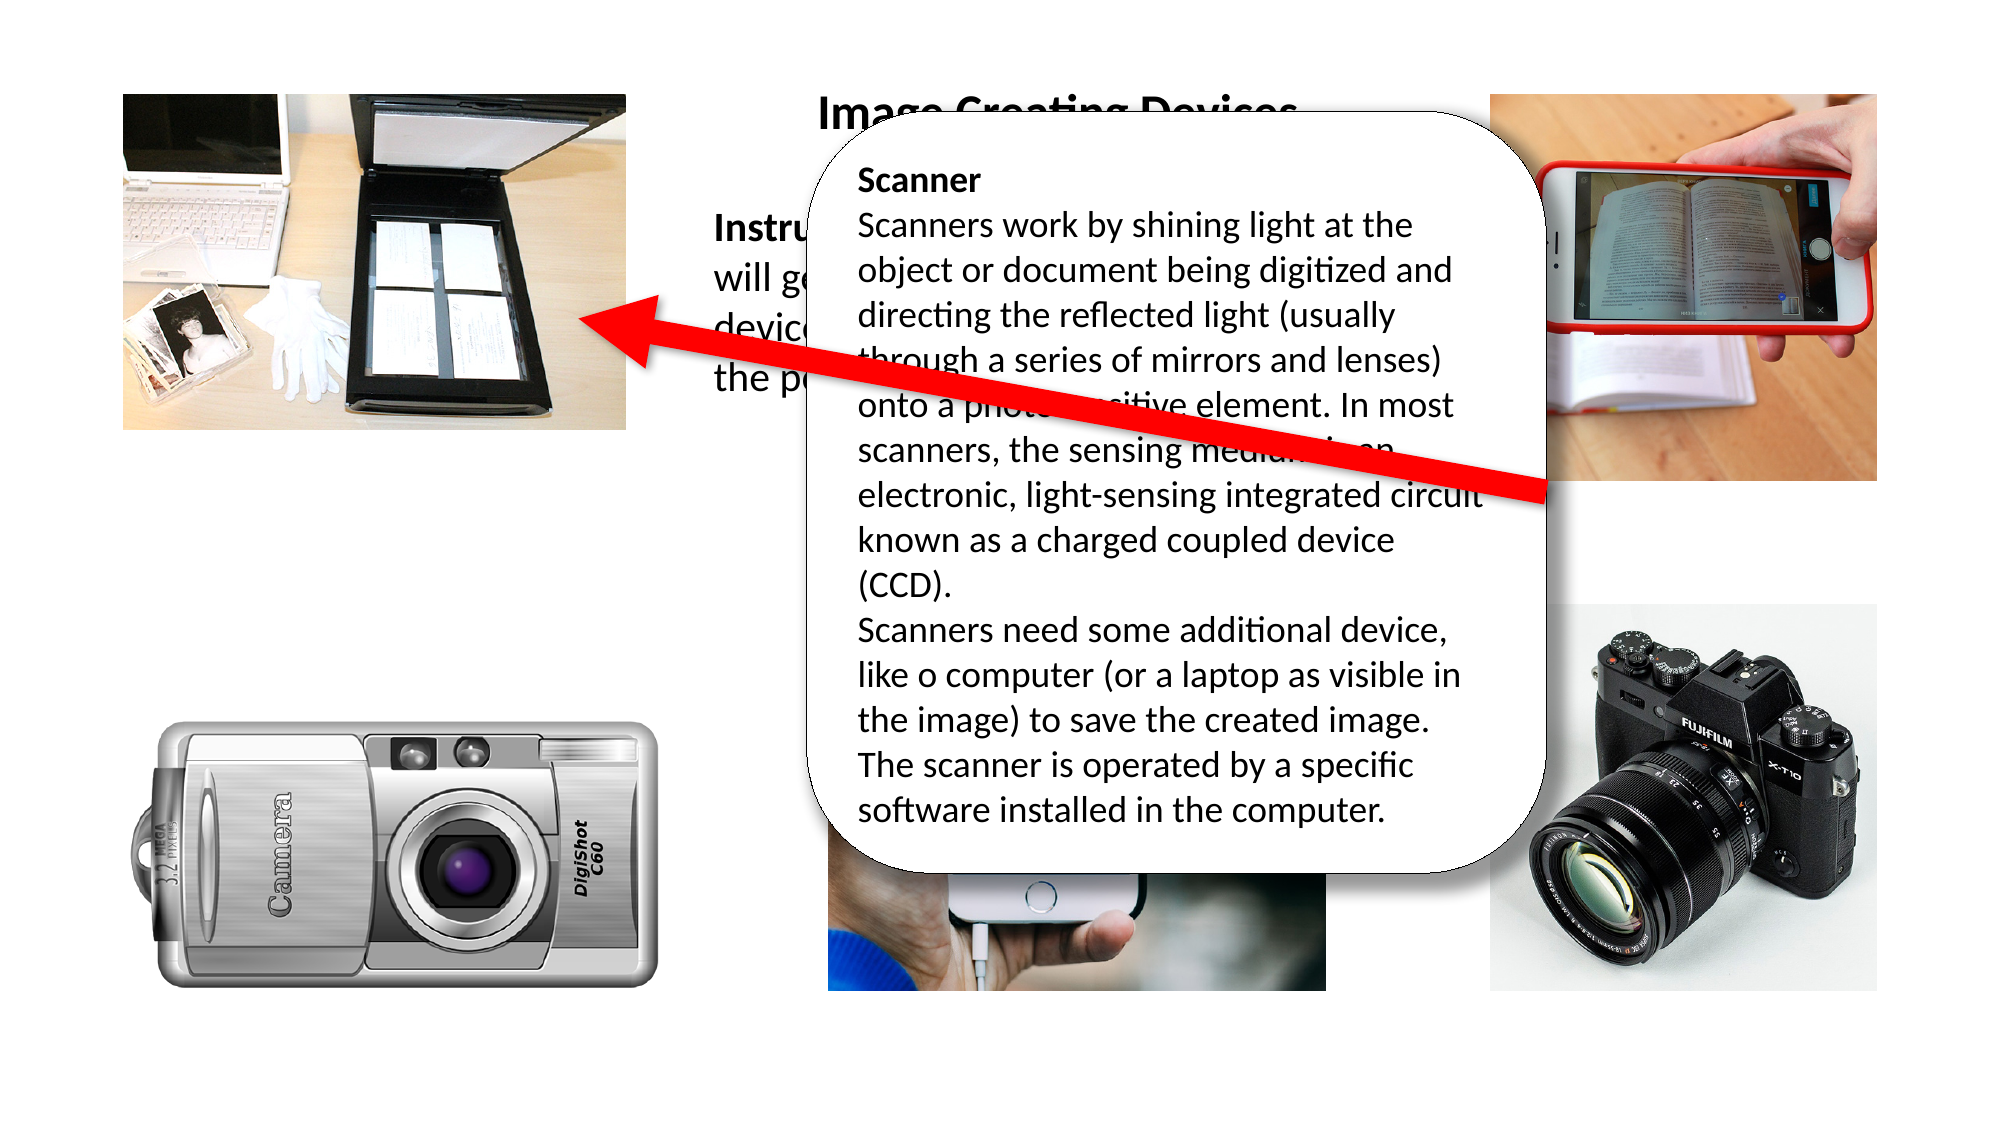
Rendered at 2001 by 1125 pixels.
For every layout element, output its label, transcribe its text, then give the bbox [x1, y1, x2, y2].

picture [123, 94, 626, 430]
picture [1490, 94, 1877, 481]
picture [1490, 604, 1877, 991]
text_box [578, 111, 1547, 876]
text_box Image Creating Devices Instruction: If you click on an image you will get further information to the selected device. To come back to this page click on the popup text. [625, 72, 1491, 111]
picture [828, 876, 1326, 991]
picture [123, 717, 664, 991]
